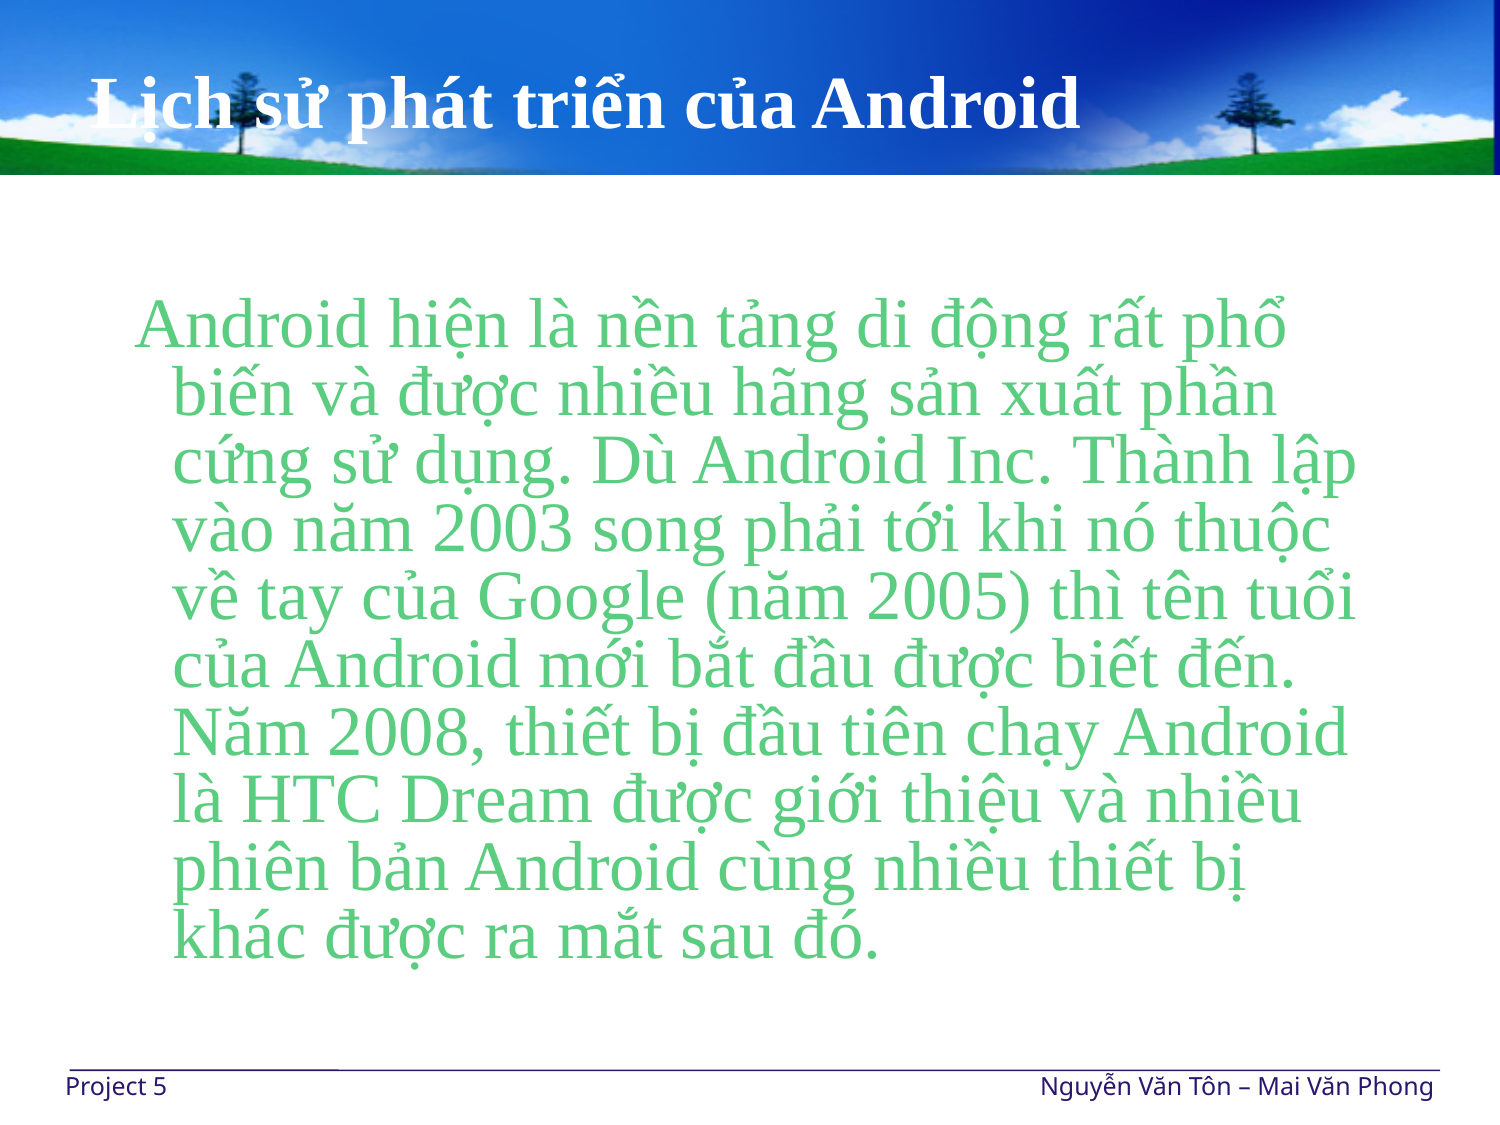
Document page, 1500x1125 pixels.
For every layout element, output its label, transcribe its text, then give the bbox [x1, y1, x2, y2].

title Lịch sử phát triển của Android [74, 52, 1426, 145]
slide_number Project 5 [49, 1062, 401, 1116]
footer Nguyễn Văn Tôn – Mai Văn Phong [974, 1062, 1451, 1116]
picture [0, 0, 1500, 175]
list Android hiện là nền tảng di động rất phổ biến và được nhiều hãng sản xuất phần cứng sử dụng. Dù Android Inc. Thành lập vào năm 2003 song phải tới khi nó thuộc về tay của Google (năm 2005) thì tên tuổi của Android mới bắt đầu được biết đến. Năm 2008, thiết bị đầu tiên chạy Android là HTC Dream được giới thiệu và nhiều phiên bản Android cùng nhiều thiết bị khác được ra mắt sau đó. [101, 285, 1386, 1026]
